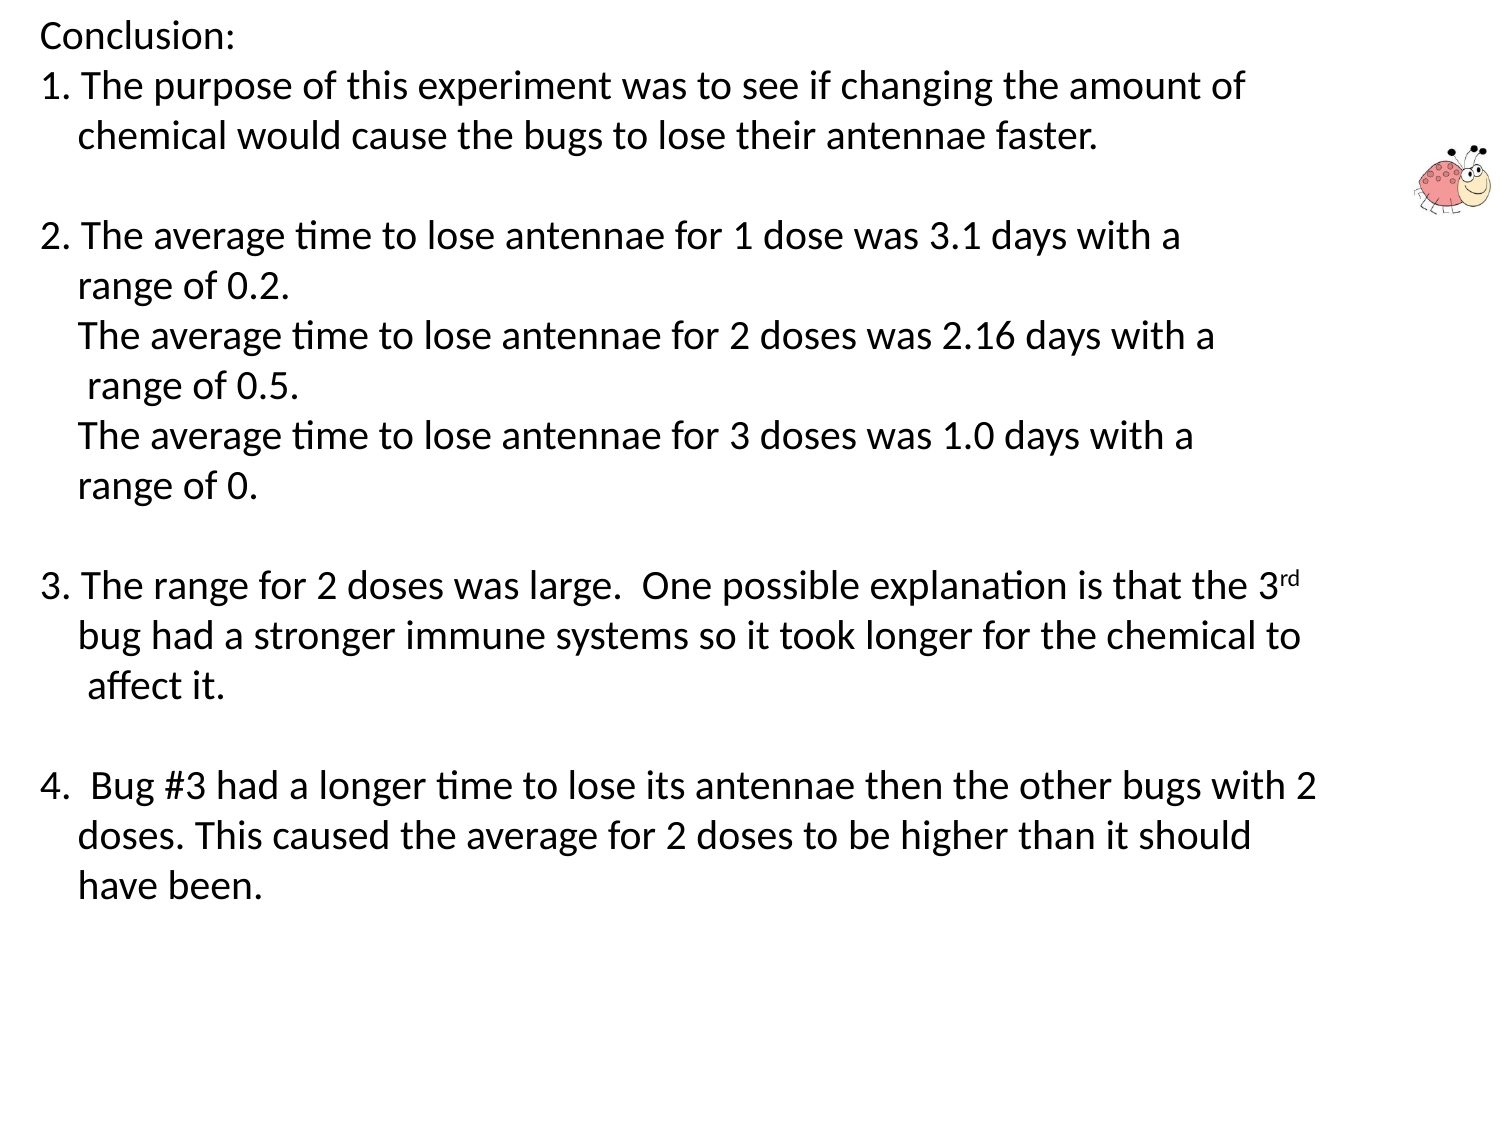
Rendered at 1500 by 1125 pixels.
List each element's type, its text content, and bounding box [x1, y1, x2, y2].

text_box Conclusion: 1. The purpose of this experiment was to see if changing the amount of chemical would cause the bugs to lose their antennae faster. 2. The average time to lose antennae for 1 dose was 3.1 days with a range of 0.2. The average time to lose antennae for 2 doses was 2.16 days with a range of 0.5. The average time to lose antennae for 3 doses was 1.0 days with a range of 0. 3. The range for 2 doses was large. One possible explanation is that the 3rd bug had a stronger immune systems so it took longer for the chemical to affect it. 4. Bug #3 had a longer time to lose its antennae then the other bugs with 2 doses. This caused the average for 2 doses to be higher than it should have been. [24, 0, 1500, 1011]
picture [1412, 137, 1500, 228]
